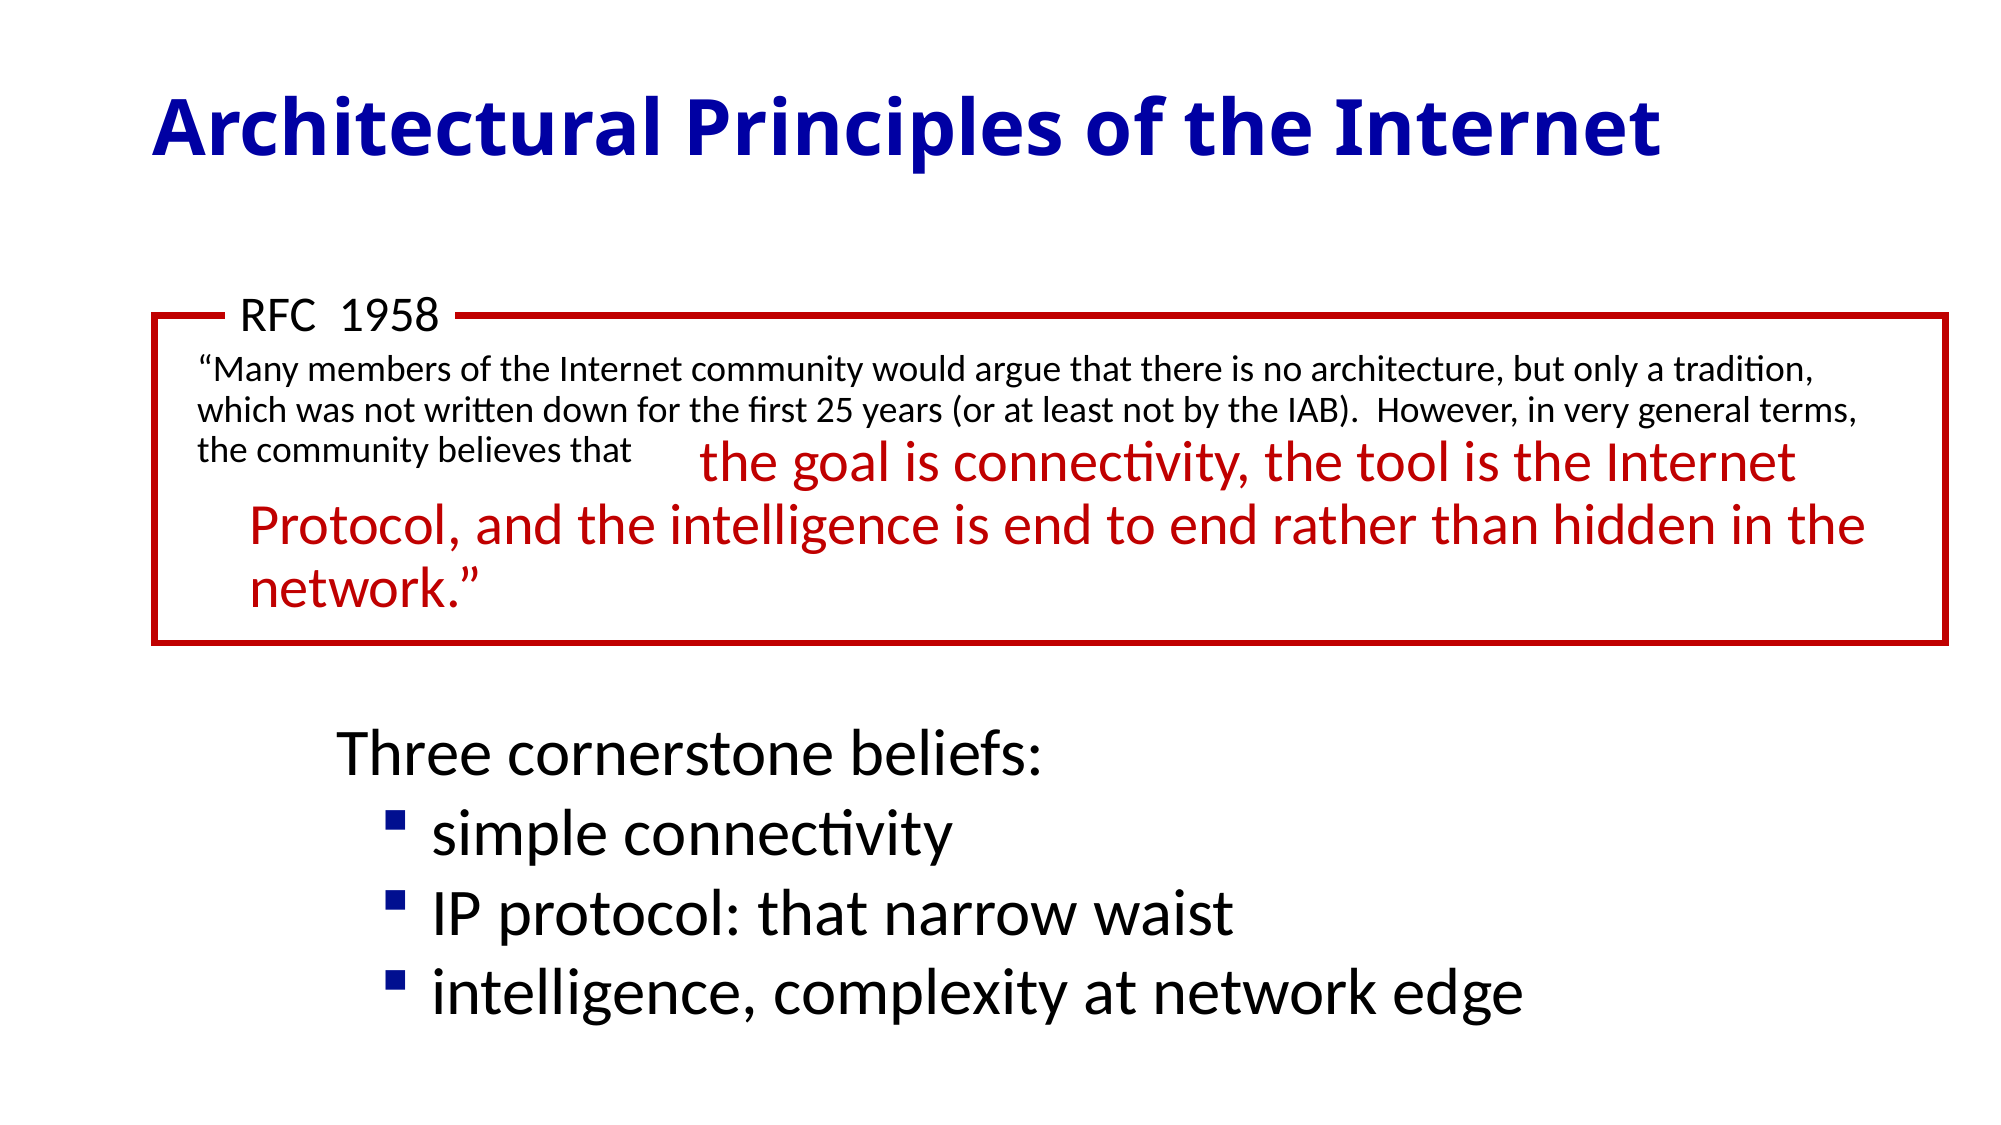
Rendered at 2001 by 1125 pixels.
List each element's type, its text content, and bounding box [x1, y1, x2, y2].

text_box RFC 1958 [225, 274, 455, 349]
title Architectural Principles of the Internet [137, 56, 1863, 204]
text_box Three cornerstone beliefs: simple connectivity IP protocol: that narrow waist intelligence, complexity at network edge [321, 701, 1812, 1081]
text_box the goal is connectivity, the tool is the Internet Protocol, and the intelligence is end to end rather than hidden in the network.” [234, 423, 1960, 628]
text_box [153, 314, 1946, 644]
